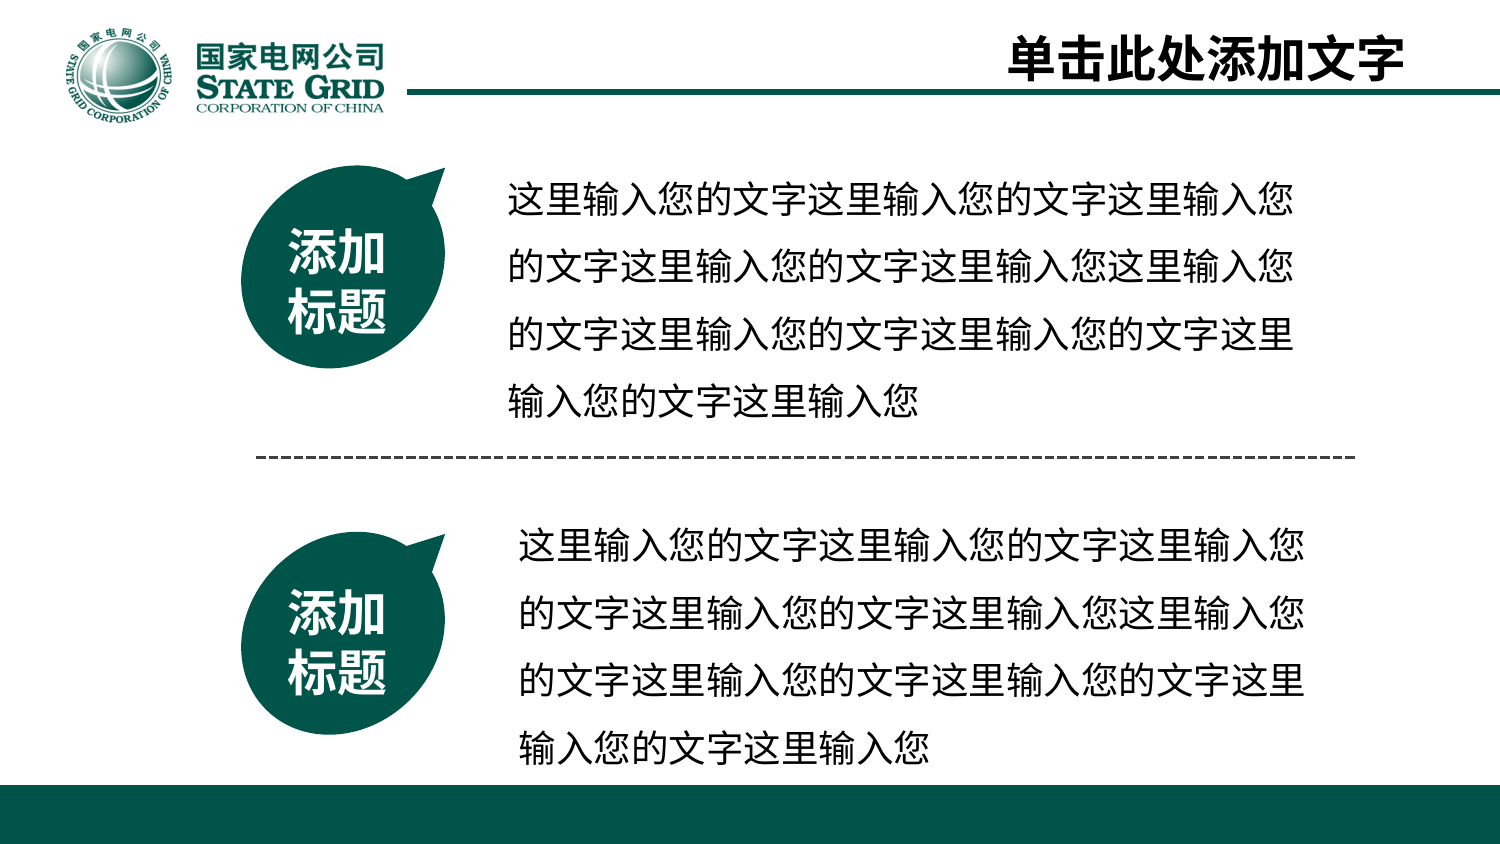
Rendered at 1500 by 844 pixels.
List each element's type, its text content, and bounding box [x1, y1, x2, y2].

picture [66, 28, 384, 123]
text_box 这里输入您的文字这里输入您的文字这里输入您的文字这里输入您的文字这里输入您这里输入您的文字这里输入您的文字这里输入您的文字这里输入您的文字这里输入您 [492, 145, 1338, 431]
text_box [229, 526, 481, 717]
text_box 这里输入您的文字这里输入您的文字这里输入您的文字这里输入您的文字这里输入您这里输入您的文字这里输入您的文字这里输入您的文字这里输入您的文字这里输入您 [504, 492, 1349, 778]
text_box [229, 160, 481, 350]
